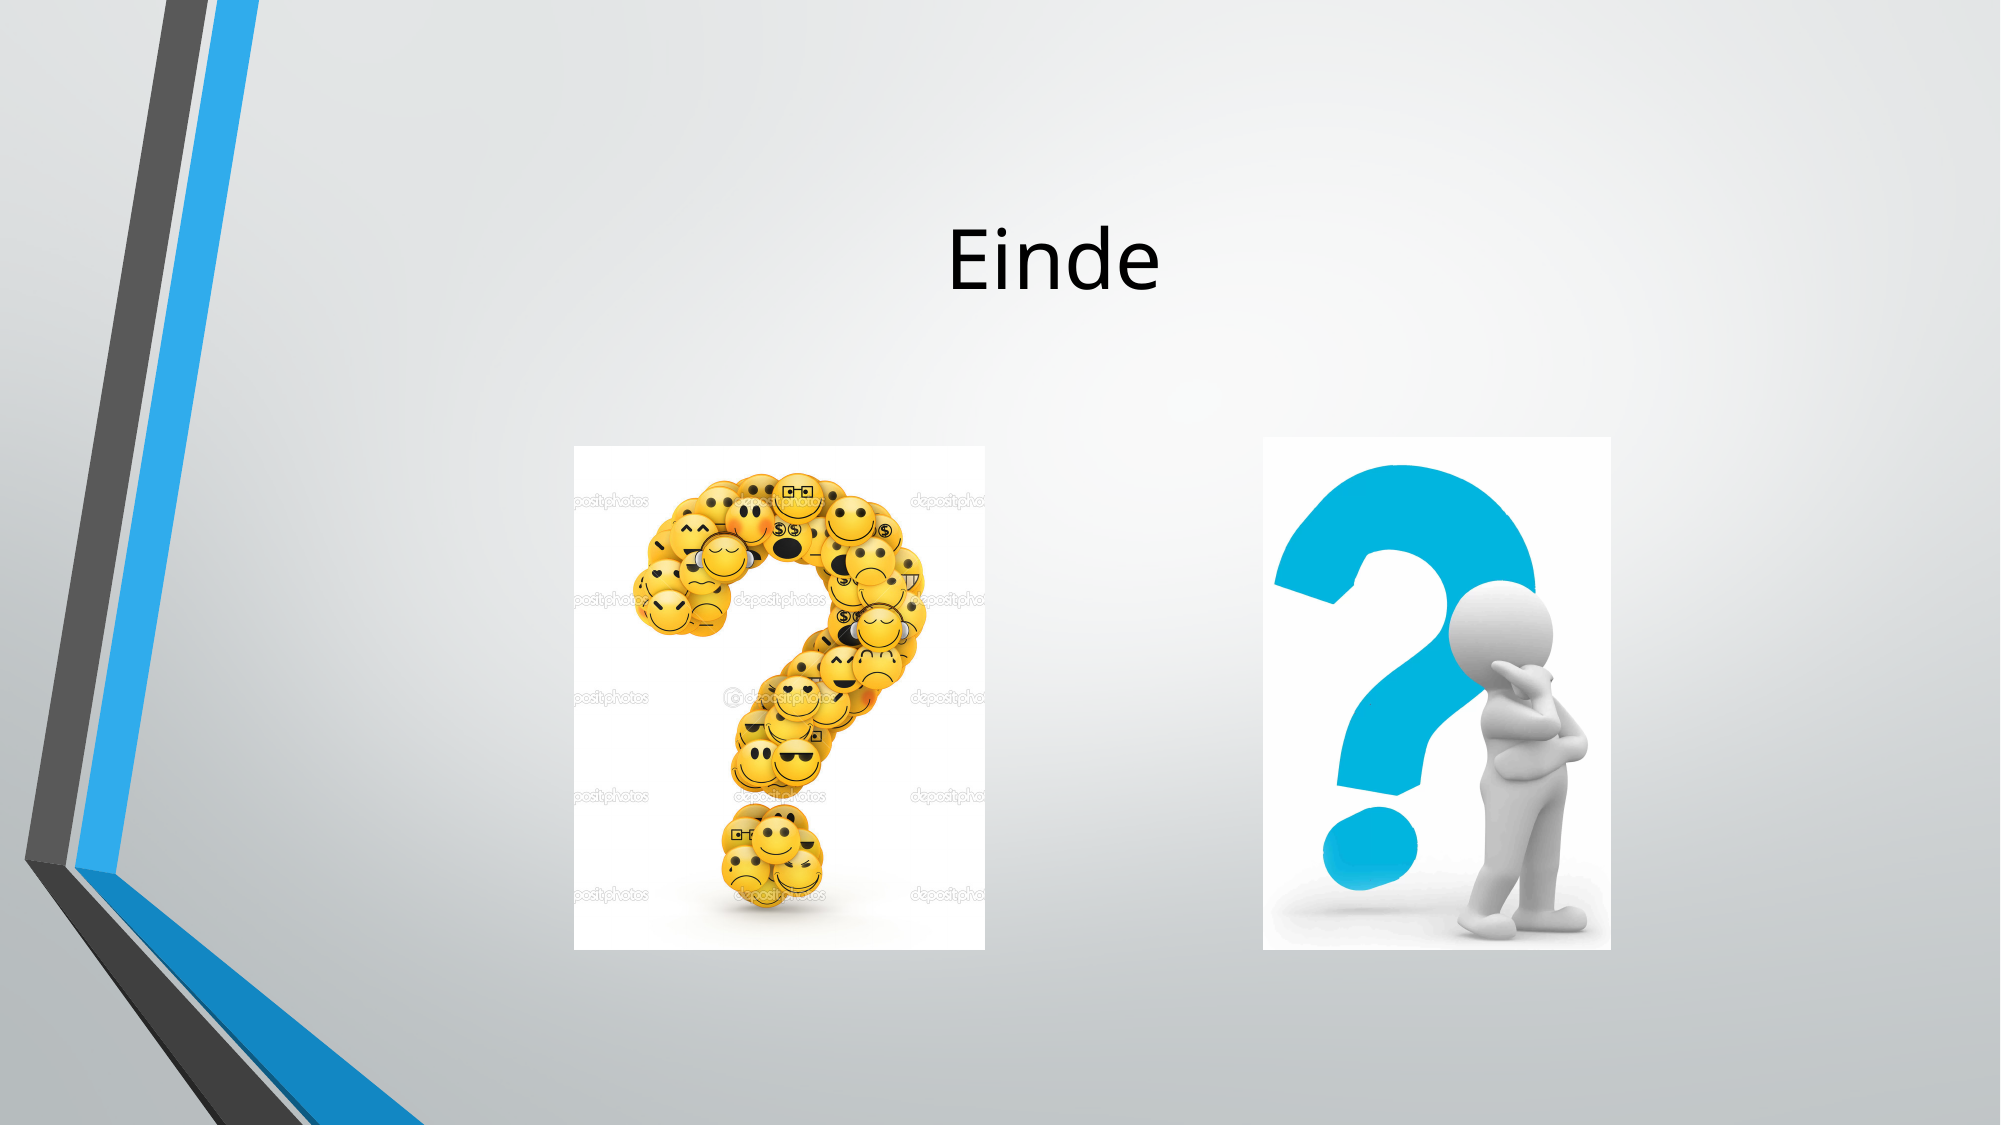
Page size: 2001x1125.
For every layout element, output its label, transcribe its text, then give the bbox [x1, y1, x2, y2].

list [1262, 437, 1611, 951]
picture [574, 446, 986, 951]
title Einde [243, 112, 1887, 400]
